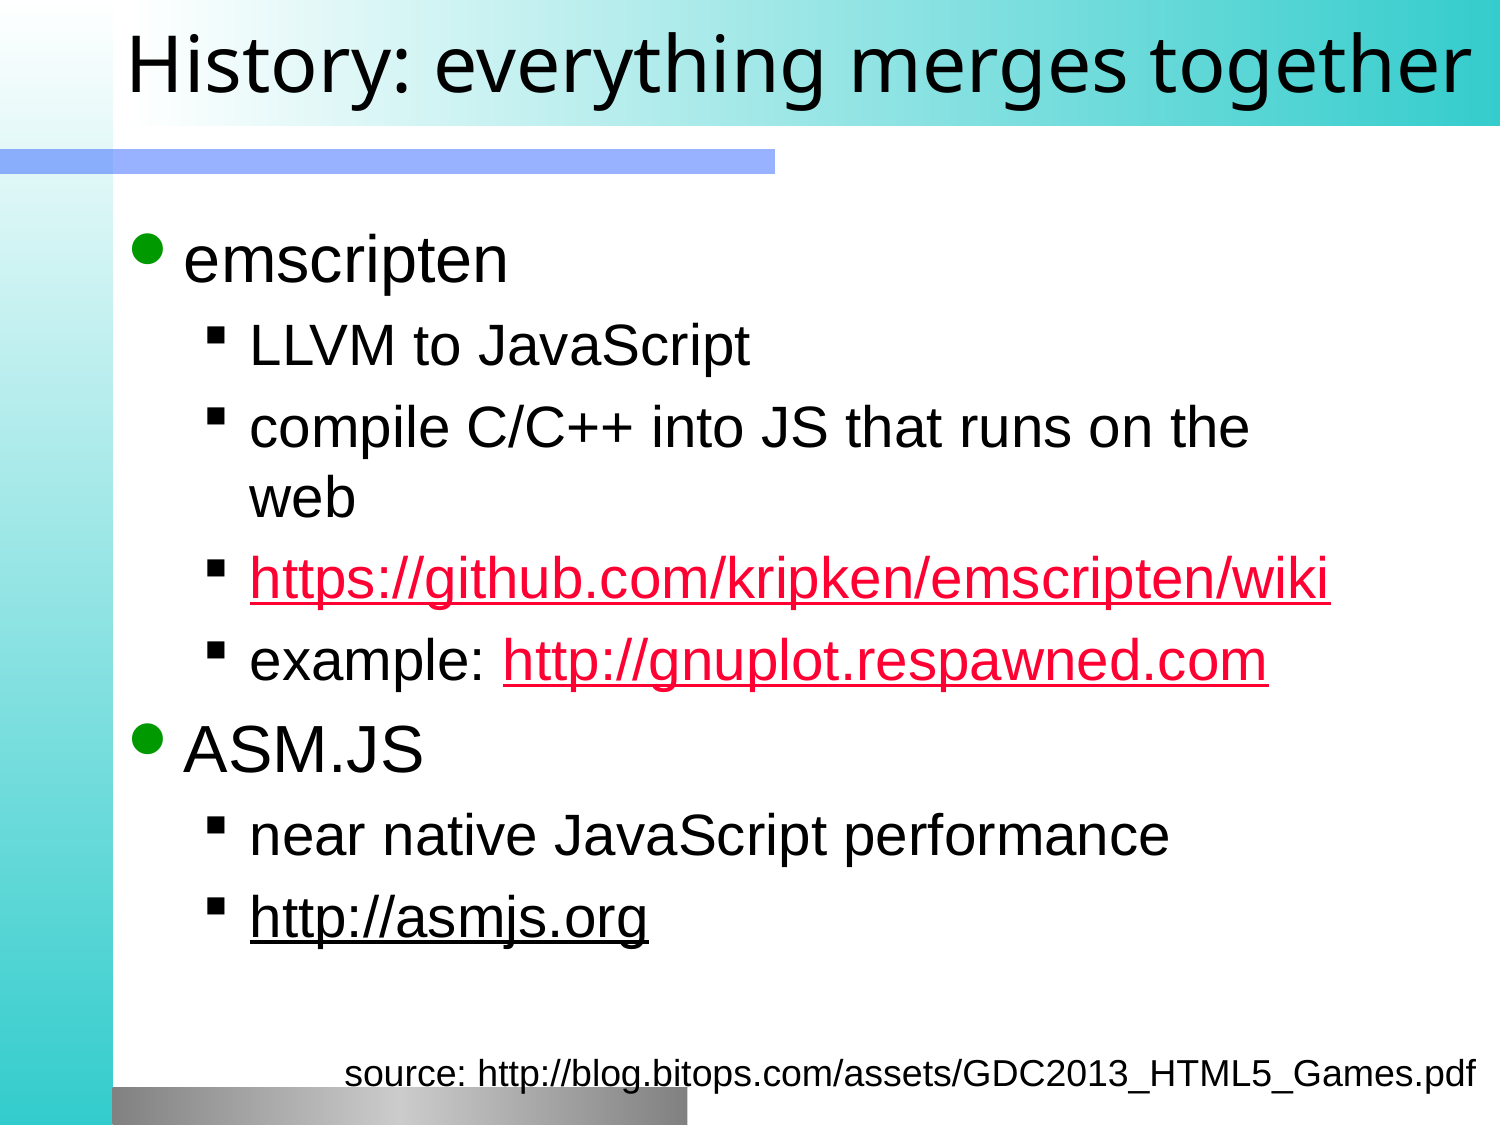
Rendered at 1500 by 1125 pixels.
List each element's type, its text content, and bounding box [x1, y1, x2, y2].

title History: everything merges together [110, 0, 1500, 126]
text_box source: http://blog.bitops.com/assets/GDC2013_HTML5_Games.pdf [329, 1041, 1492, 1102]
list emscripten LLVM to JavaScript compile C/C++ into JS that runs on the web https://github.com/kripken/emscripten/wiki example: http://gnuplot.respawned.com ASM.JS near native JavaScript performance http://asmjs.org [112, 207, 1388, 1073]
